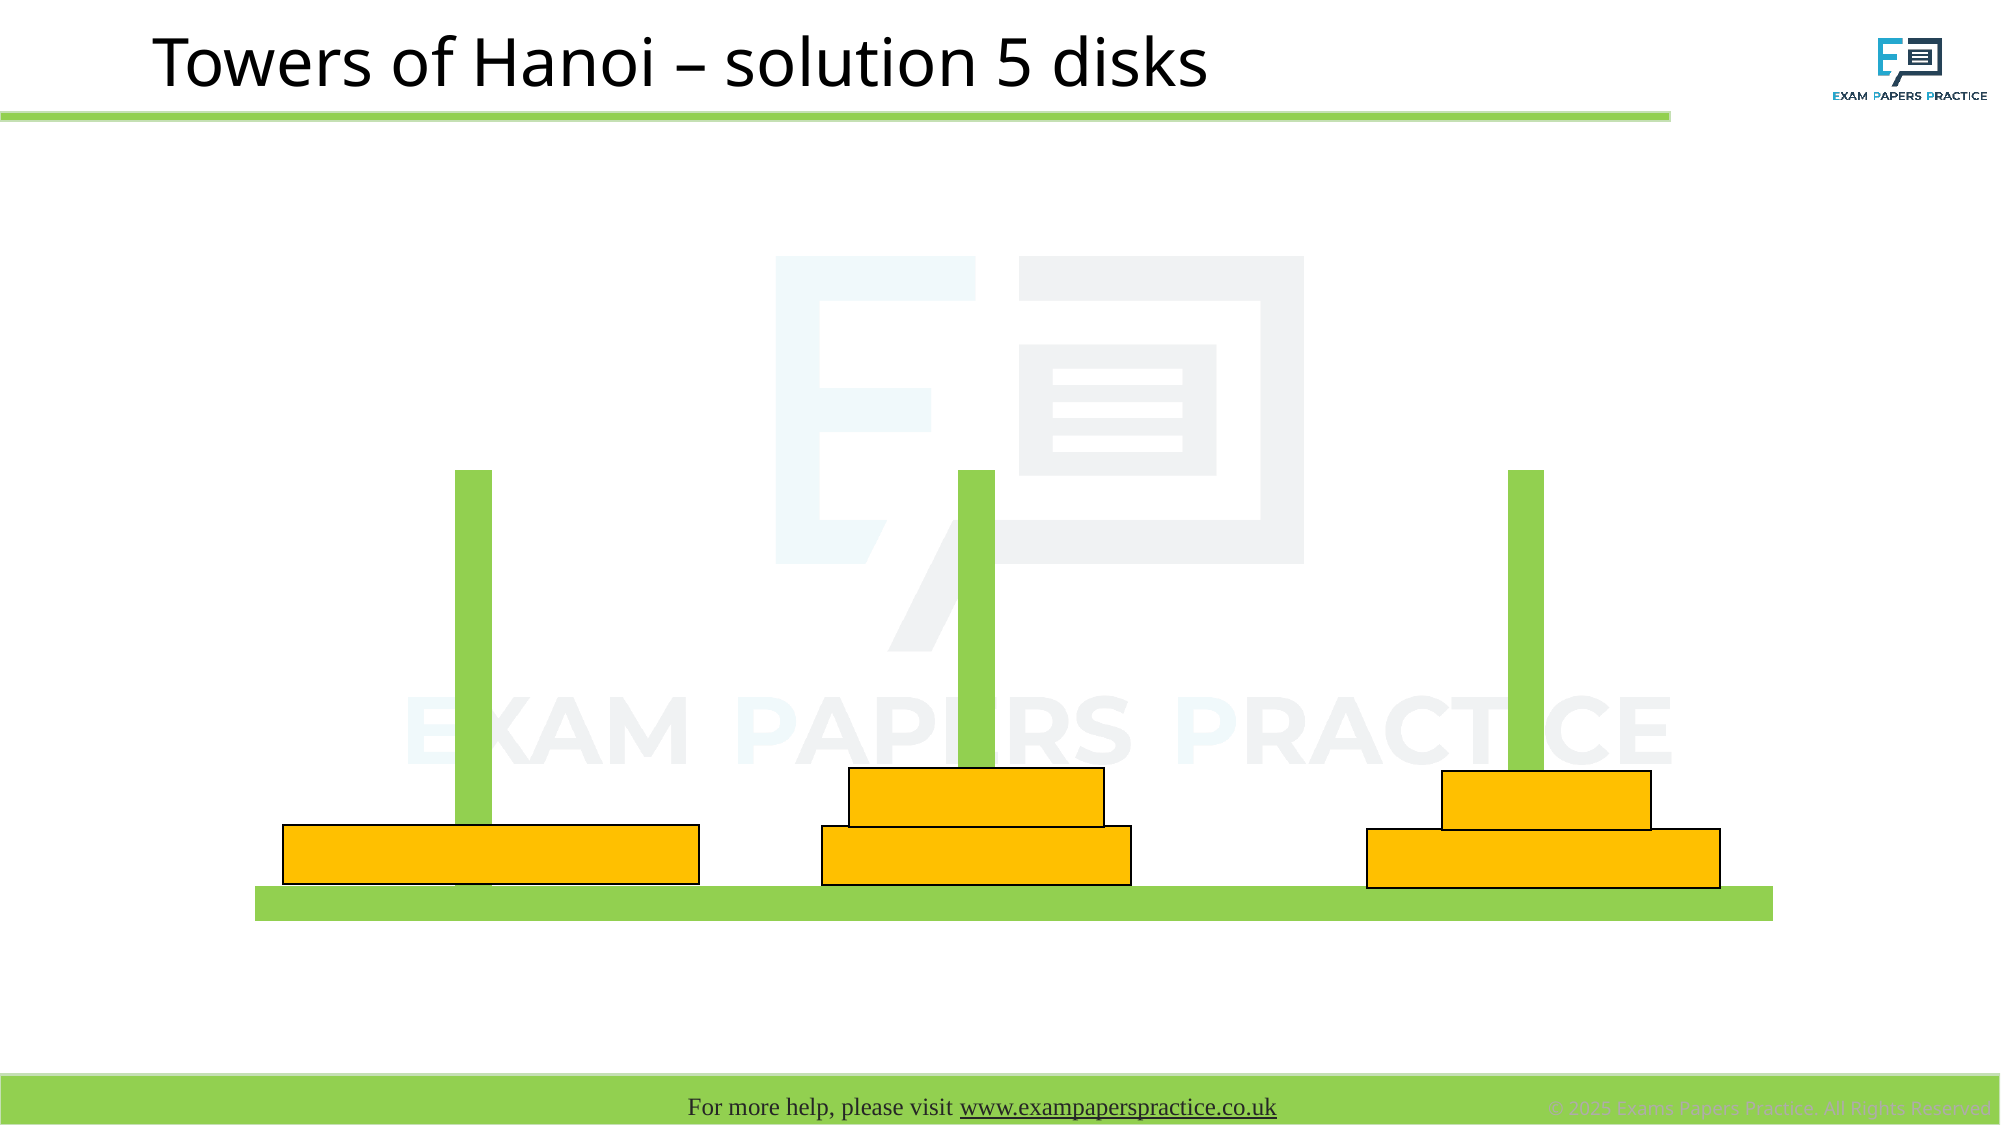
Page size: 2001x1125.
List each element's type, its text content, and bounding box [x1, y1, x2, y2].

title Towers of Hanoi – solution 5 disks [137, 59, 1863, 70]
text_box [282, 824, 700, 885]
text_box [1366, 828, 1721, 889]
text_box [1441, 770, 1652, 831]
text_box [958, 470, 995, 767]
text_box [821, 825, 1132, 886]
text_box [255, 886, 1773, 921]
text_box [455, 470, 492, 824]
text_box [1508, 470, 1544, 770]
text_box [848, 767, 1105, 828]
